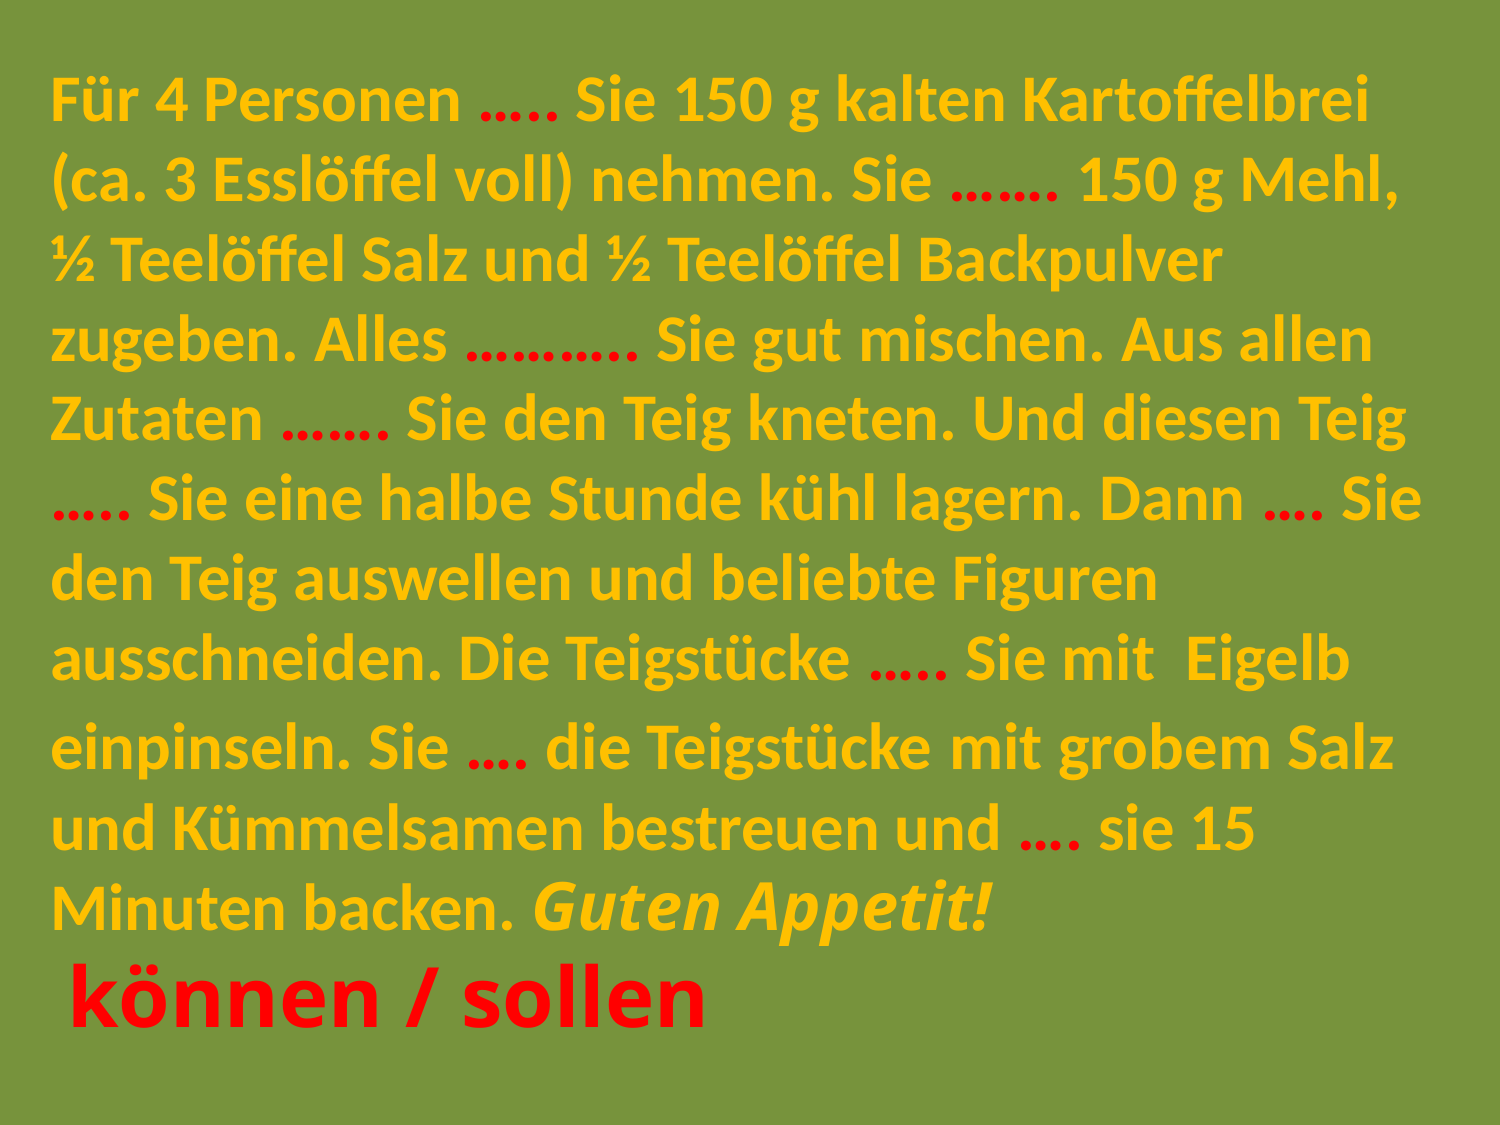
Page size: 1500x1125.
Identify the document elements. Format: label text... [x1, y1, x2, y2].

text_box Für 4 Personen ….. Sie 150 g kalten Kartoffelbrei (ca. 3 Esslöffel voll) nehmen. Sie ……. 150 g Mehl, ½ Teelöffel Salz und ½ Teelöffel Backpulver zugeben. Alles ……….. Sie gut mischen. Aus allen Zutaten ……. Sie den Teig kneten. Und diesen Teig ….. Sie eine halbe Stunde kühl lagern. Dann …. Sie den Teig auswellen und beliebte Figuren ausschneiden. Die Teigstücke ….. Sie mit Eigelb einpinseln. Sie …. die Teigstücke mit grobem Salz und Kümmelsamen bestreuen und …. sie 15 Minuten backen. Guten Appetit! können / sollen [35, 46, 1477, 1052]
